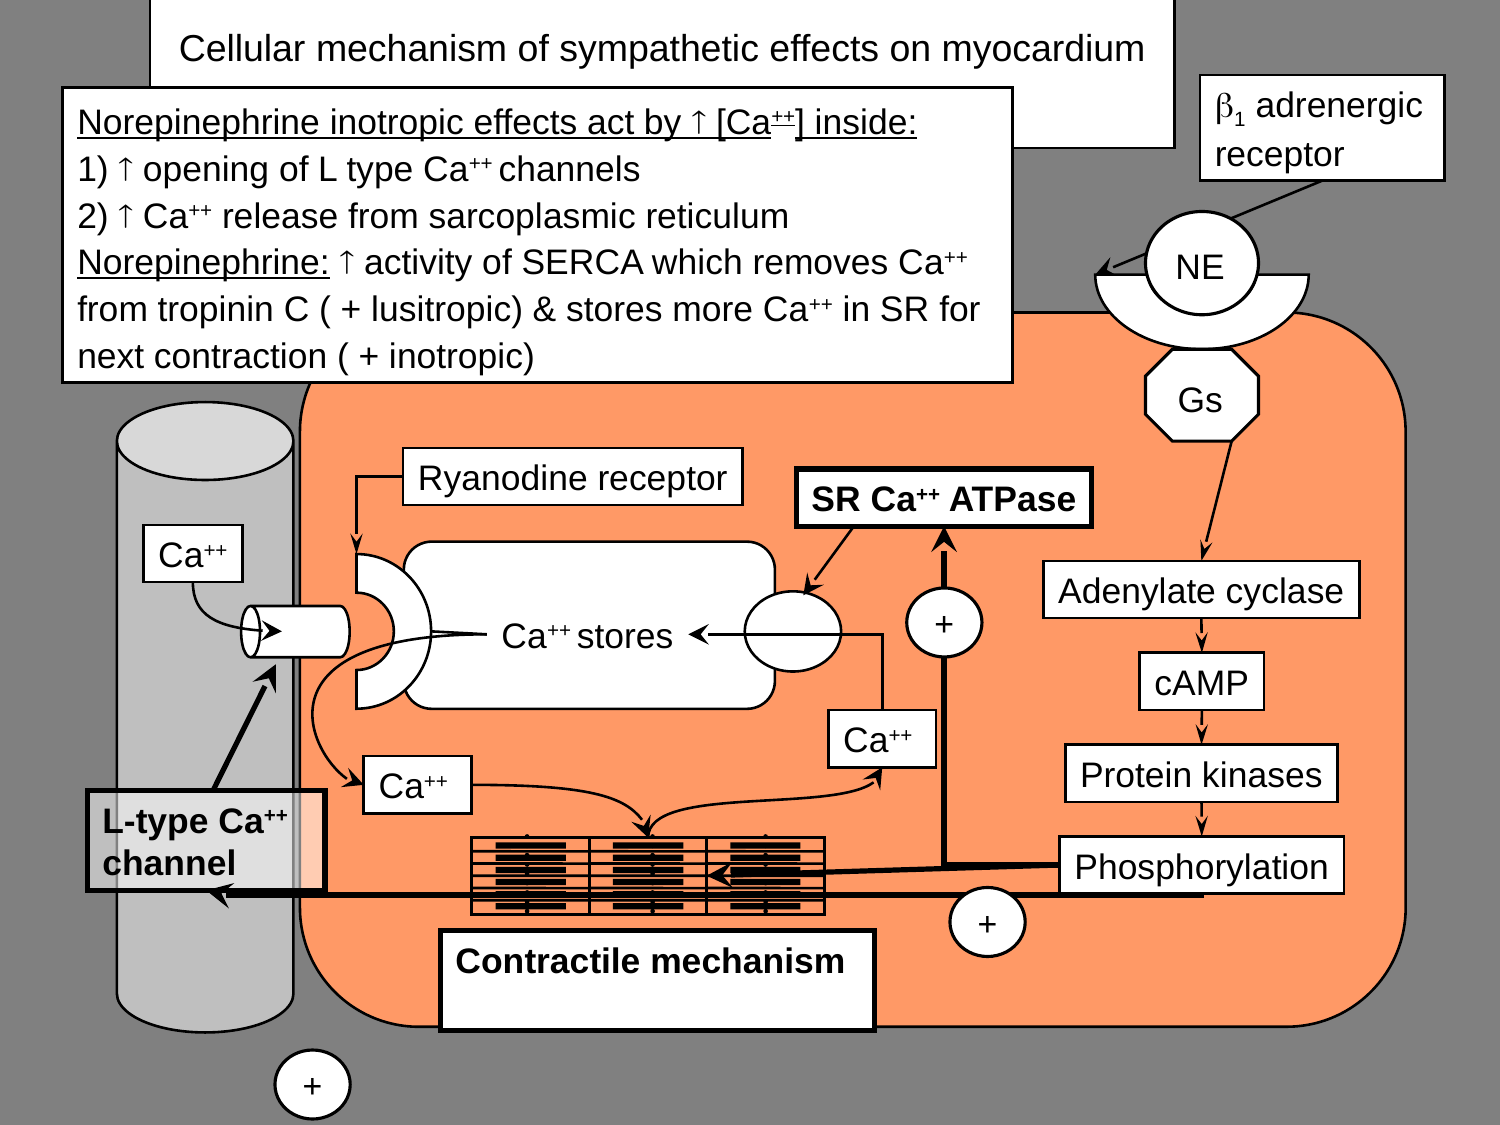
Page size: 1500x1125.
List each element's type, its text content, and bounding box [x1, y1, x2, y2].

title Cellular mechanism of sympathetic effects on myocardium [149, 0, 1176, 73]
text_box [62, 74, 1445, 1120]
